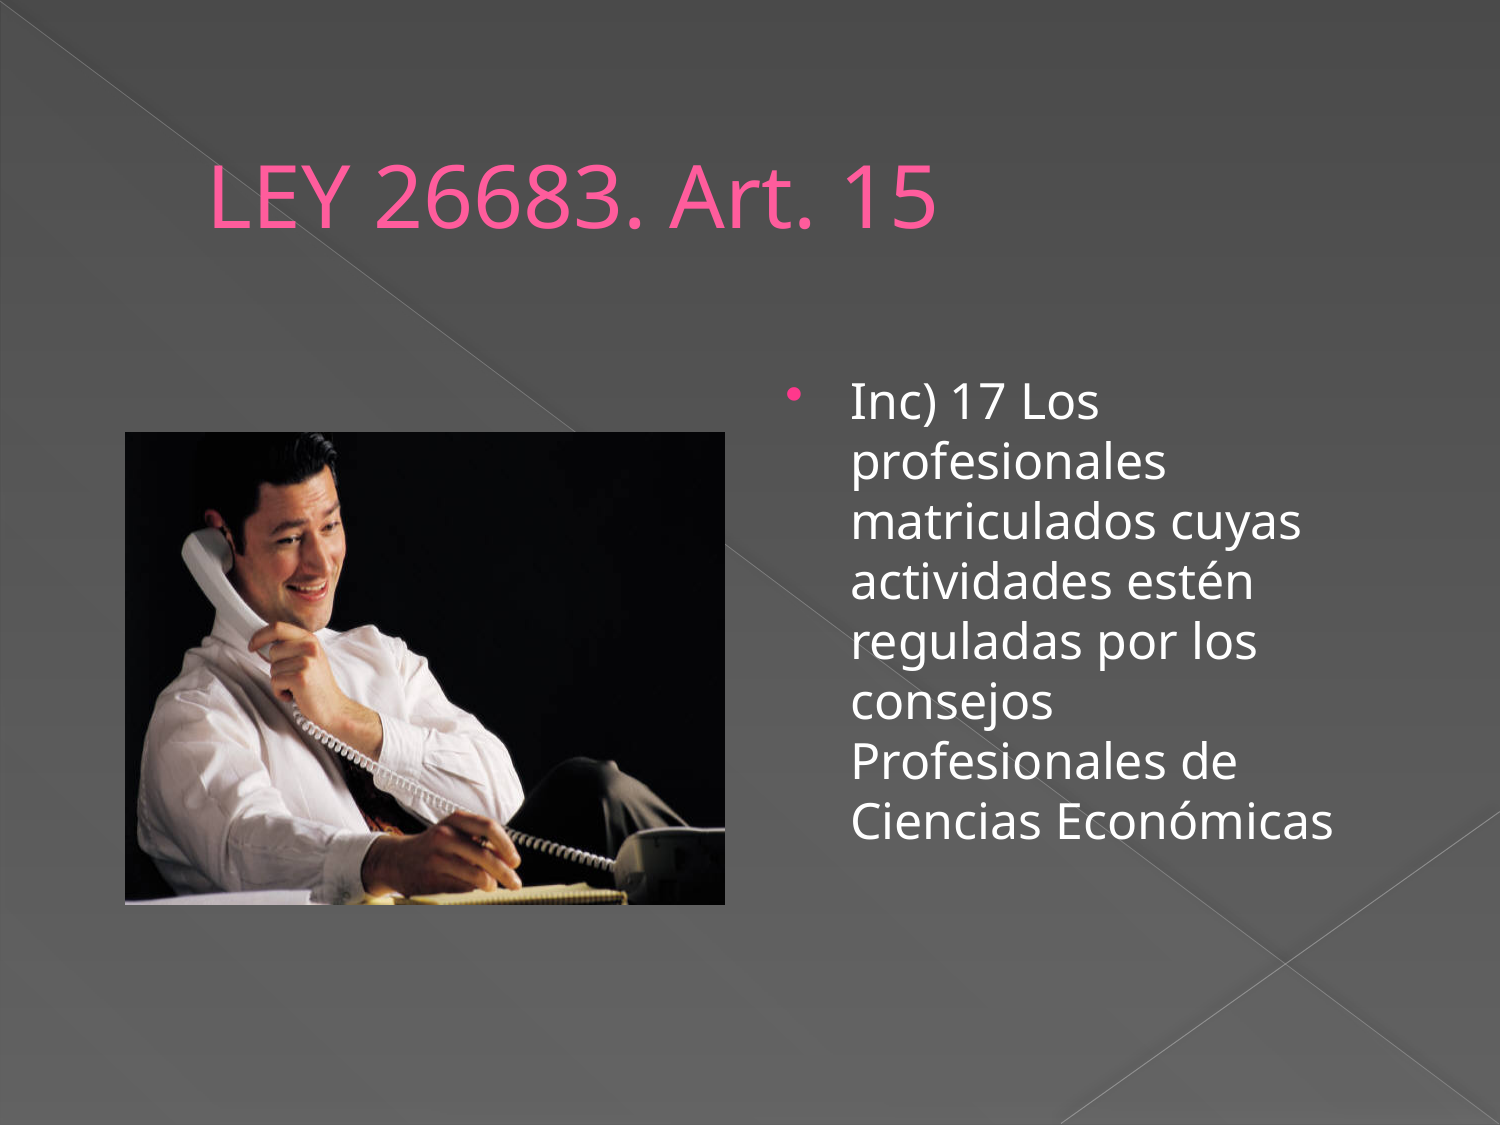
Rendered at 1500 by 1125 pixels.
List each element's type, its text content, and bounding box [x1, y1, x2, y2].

list Inc) 17 Los profesionales matriculados cuyas actividades estén reguladas por los consejos Profesionales de Ciencias Económicas [761, 361, 1387, 1037]
title LEY 26683. Art. 15 [112, 99, 1388, 288]
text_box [124, 432, 726, 906]
